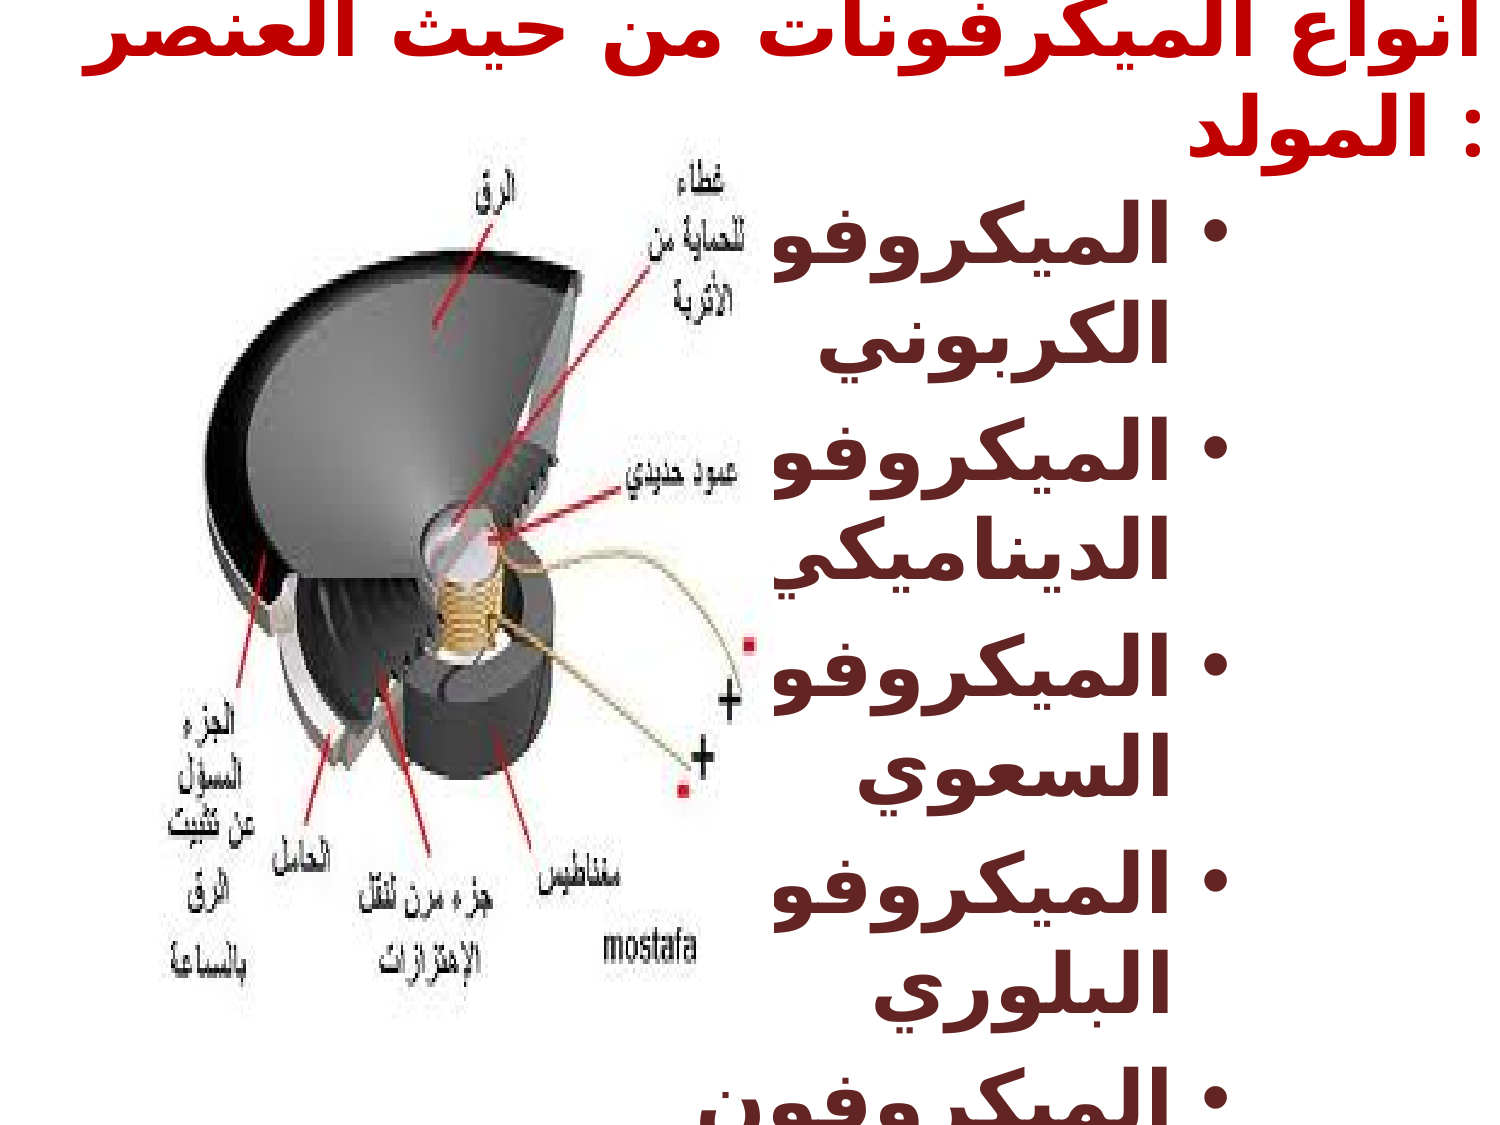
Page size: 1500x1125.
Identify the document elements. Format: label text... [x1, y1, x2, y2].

list الميكروفون الكربوني الميكروفون الديناميكي الميكروفون السعوي الميكروفون البلوري الميكروفون الشرطي [778, 185, 1247, 775]
picture [159, 136, 774, 1048]
text_box أنواع الميكرفونات من حيث العنصر المولد : [0, 71, 1500, 185]
